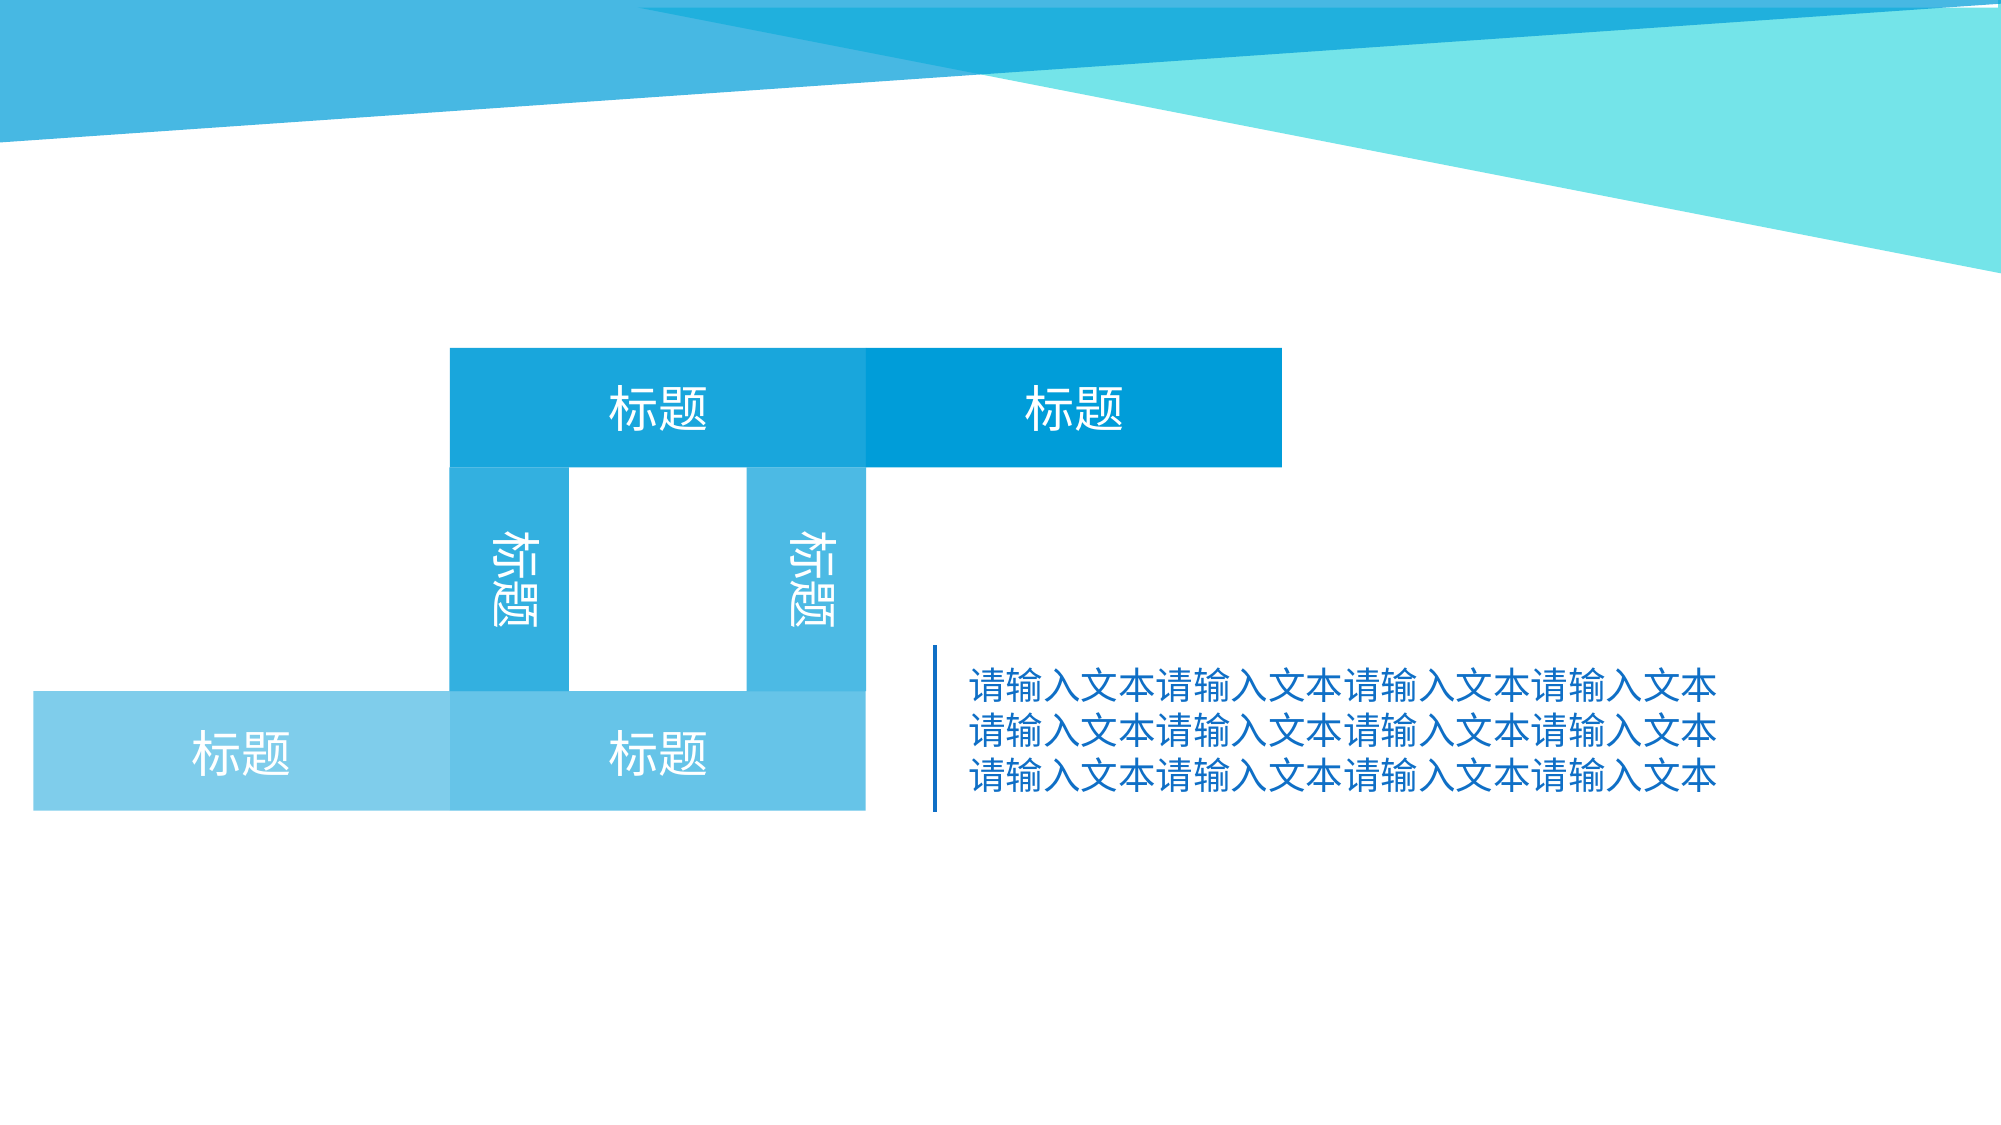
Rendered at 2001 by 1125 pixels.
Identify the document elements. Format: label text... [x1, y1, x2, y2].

text_box [448, 466, 570, 690]
text_box 标题 [558, 714, 758, 790]
text_box [32, 690, 448, 812]
text_box [449, 347, 865, 468]
text_box 标题 [464, 512, 555, 648]
text_box [448, 690, 867, 812]
text_box 标题 [142, 714, 342, 790]
text_box 标题 [760, 512, 852, 648]
text_box 标题 [975, 369, 1175, 445]
text_box [865, 347, 1283, 468]
text_box 请输入文本请输入文本请输入文本请输入文本 请输入文本请输入文本请输入文本请输入文本请输入文本请输入文本请输入文本请输入文本 [953, 654, 1737, 805]
text_box [746, 468, 867, 690]
text_box 标题 [558, 369, 758, 445]
